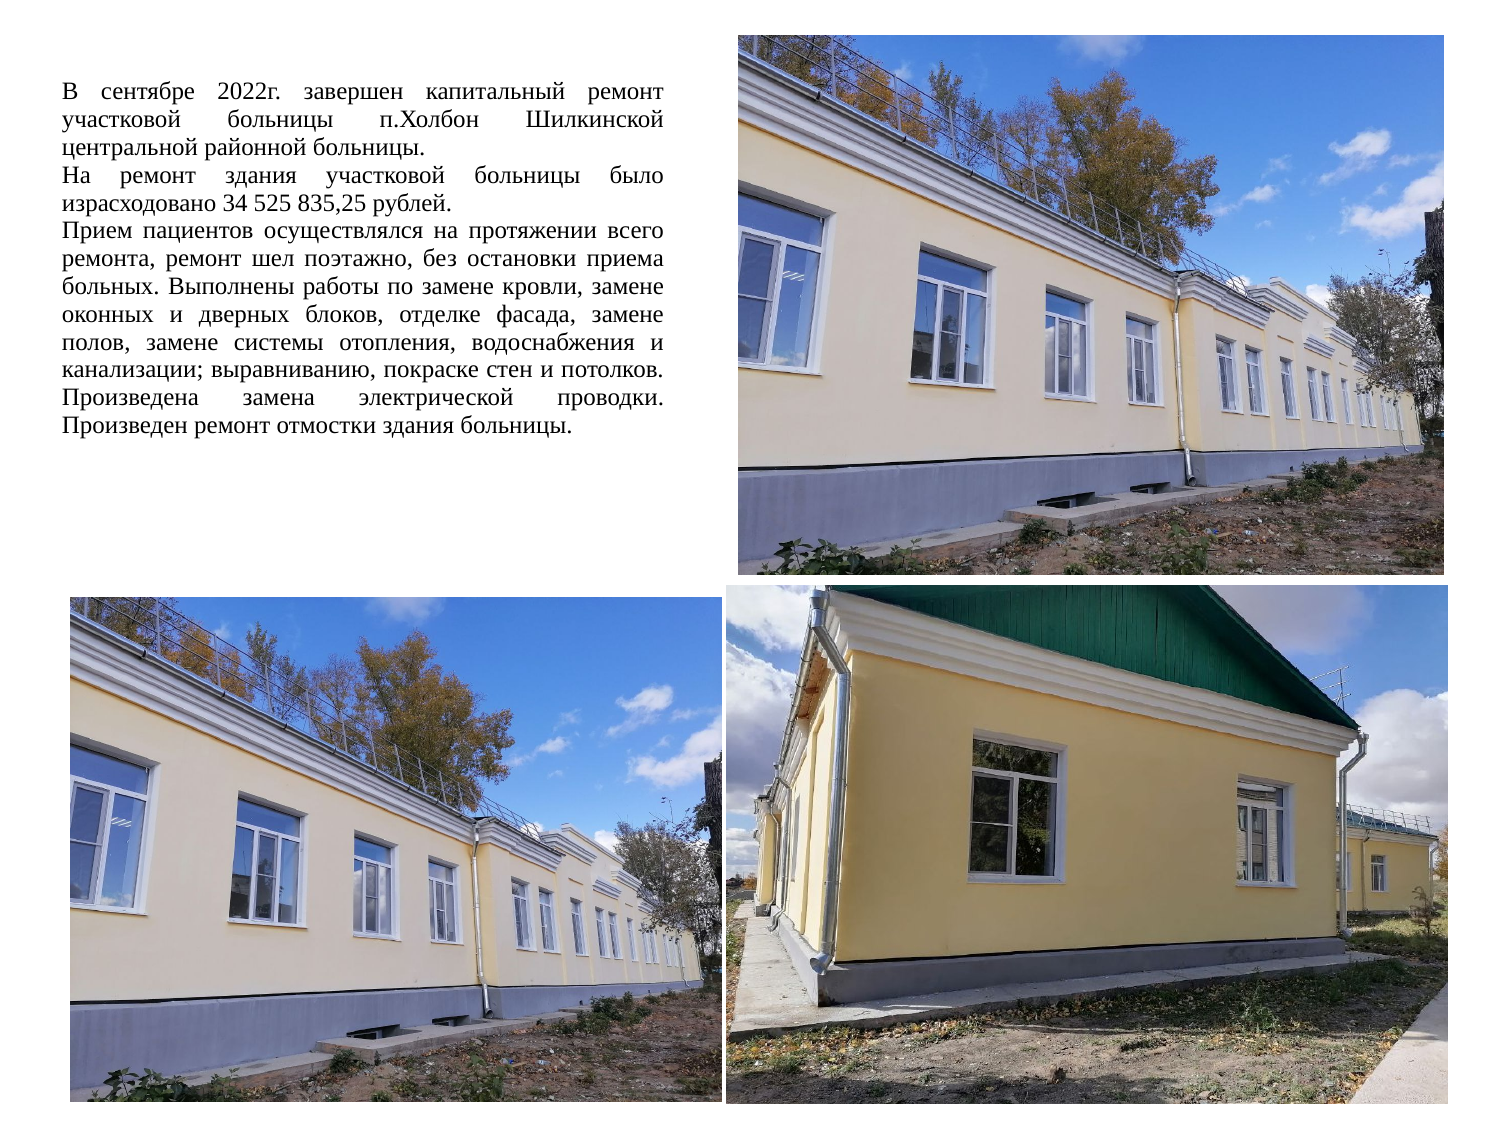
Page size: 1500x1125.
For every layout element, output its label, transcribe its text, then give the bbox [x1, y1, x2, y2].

picture [70, 597, 723, 1102]
picture [726, 585, 1448, 1104]
picture [737, 34, 1445, 575]
table_header В сентябре 2022г. завершен капитальный ремонт участковой больницы п.Холбон Шилкинской центральной районной больницы. На ремонт здания участковой больницы было израсходовано 34 525 835,25 рублей. Прием пациентов осуществлялся на протяжении всего ремонта, ремонт шел поэтажно, без остановки приема больных. Выполнены работы по замене кровли, замене оконных и дверных блоков, отделке фасада, замене полов, замене системы отопления, водоснабжения и канализации; выравниванию, покраске стен и потолков. Произведена замена электрической проводки. Произведен ремонт отмостки здания больницы. [48, 71, 679, 501]
